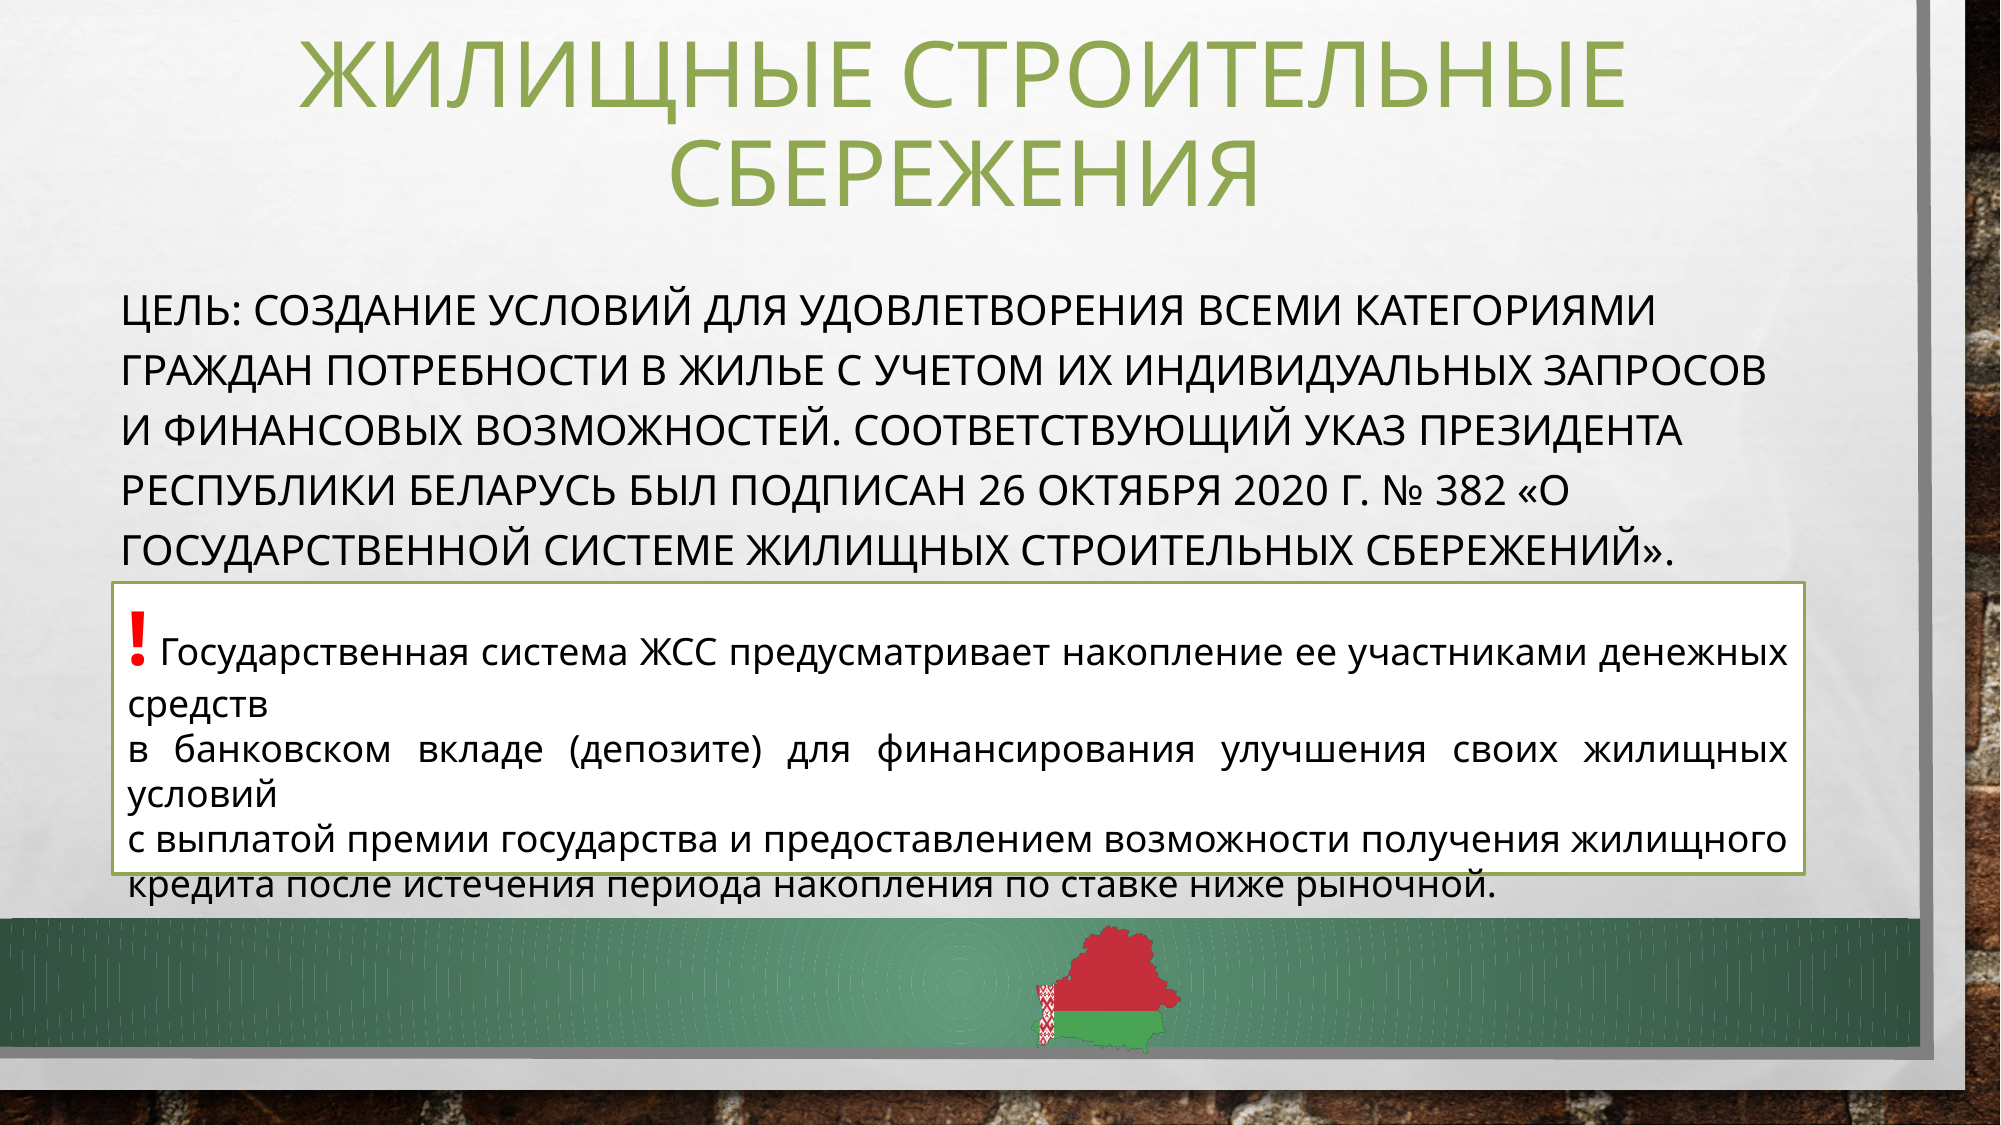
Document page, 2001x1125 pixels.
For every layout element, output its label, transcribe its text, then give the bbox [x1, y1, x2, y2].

list ЦЕЛЬ: создание условий для удовлетворения всеми категориями граждан потребности в жилье с учетом их индивидуальных запросов и финансовых возможностей. Соответствующий Указ Президента Республики Беларусь был подписан 26 октября 2020 г. № 382 «О государственной системе жилищных строительных сбережений». [105, 266, 1811, 537]
title Жилищные строительные сбережения [112, 32, 1818, 222]
text_box ! Государственная система ЖСС предусматривает накопление ее участниками денежных средств в банковском вкладе (депозите) для финансирования улучшения своих жилищных условий с выплатой премии государства и предоставлением возможности получения жилищного кредита после истечения периода накопления по ставке ниже рыночной. [111, 581, 1806, 876]
picture [0, 0, 2000, 1125]
picture [1031, 924, 1181, 1055]
